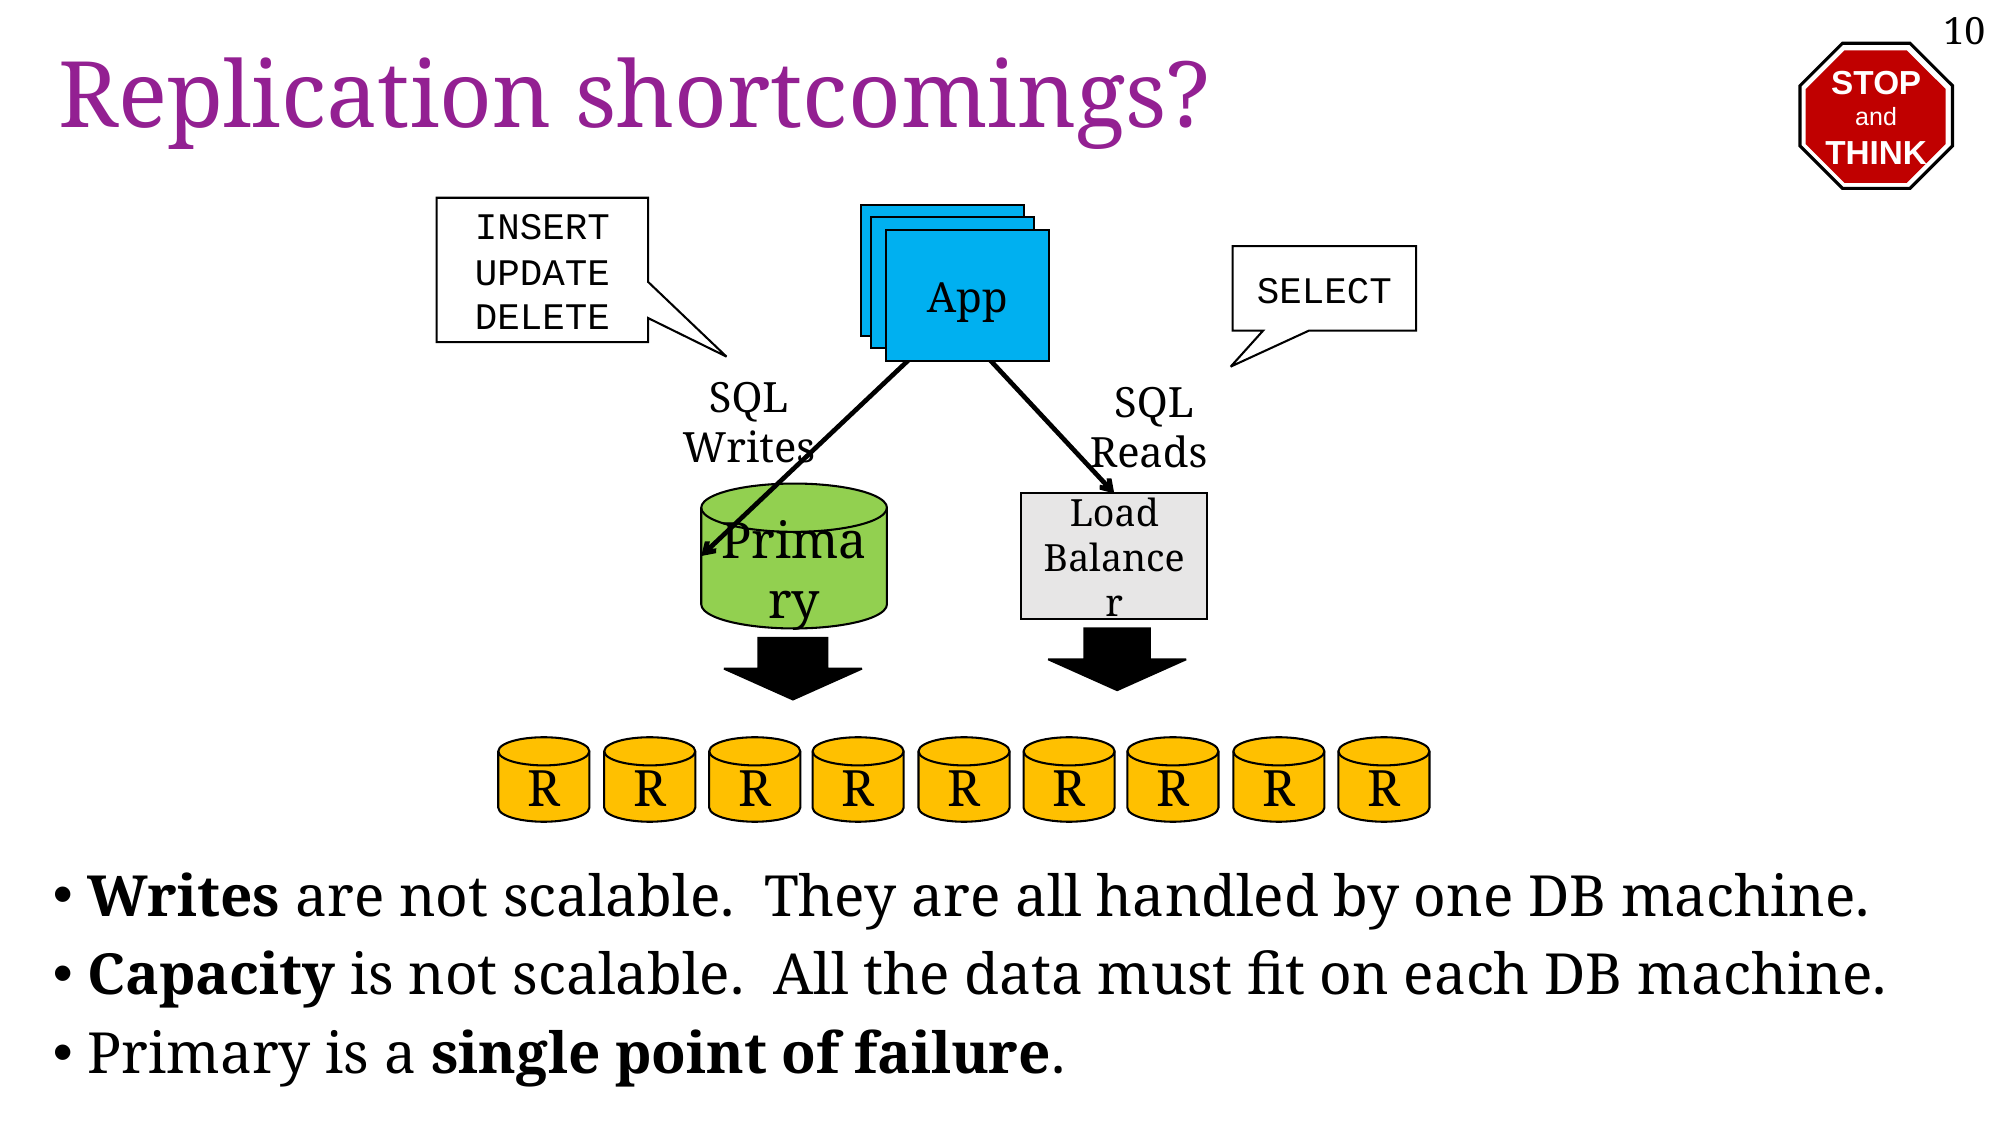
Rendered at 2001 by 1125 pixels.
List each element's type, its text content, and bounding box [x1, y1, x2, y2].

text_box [793, 352, 917, 484]
text_box [723, 636, 863, 701]
text_box R [497, 736, 591, 823]
text_box App [870, 216, 1035, 349]
text_box R [811, 736, 905, 823]
text_box R [708, 736, 802, 823]
text_box R [603, 736, 697, 823]
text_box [1799, 43, 1953, 189]
text_box R [1337, 736, 1431, 823]
text_box SQL Writes [632, 363, 793, 479]
text_box SELECT [1229, 245, 1418, 368]
text_box INSERT UPDATE DELETE [435, 196, 728, 358]
text_box SQL Reads [1115, 368, 1271, 484]
text_box App [860, 204, 1025, 337]
text_box Load Balancer [1020, 492, 1208, 620]
text_box Primary [700, 482, 888, 630]
text_box R [1126, 736, 1220, 823]
text_box R [1232, 736, 1326, 823]
list Writes are not scalable. They are all handled by one DB machine. Capacity is not scalable. All the data must fit on each DB machine. Primary is a single point of failure. [37, 859, 1948, 1098]
text_box R [917, 736, 1011, 823]
text_box [1047, 627, 1187, 692]
title Replication shortcomings? [43, 25, 1953, 171]
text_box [982, 351, 1115, 494]
text_box App [885, 229, 1050, 362]
text_box R [1022, 736, 1116, 823]
